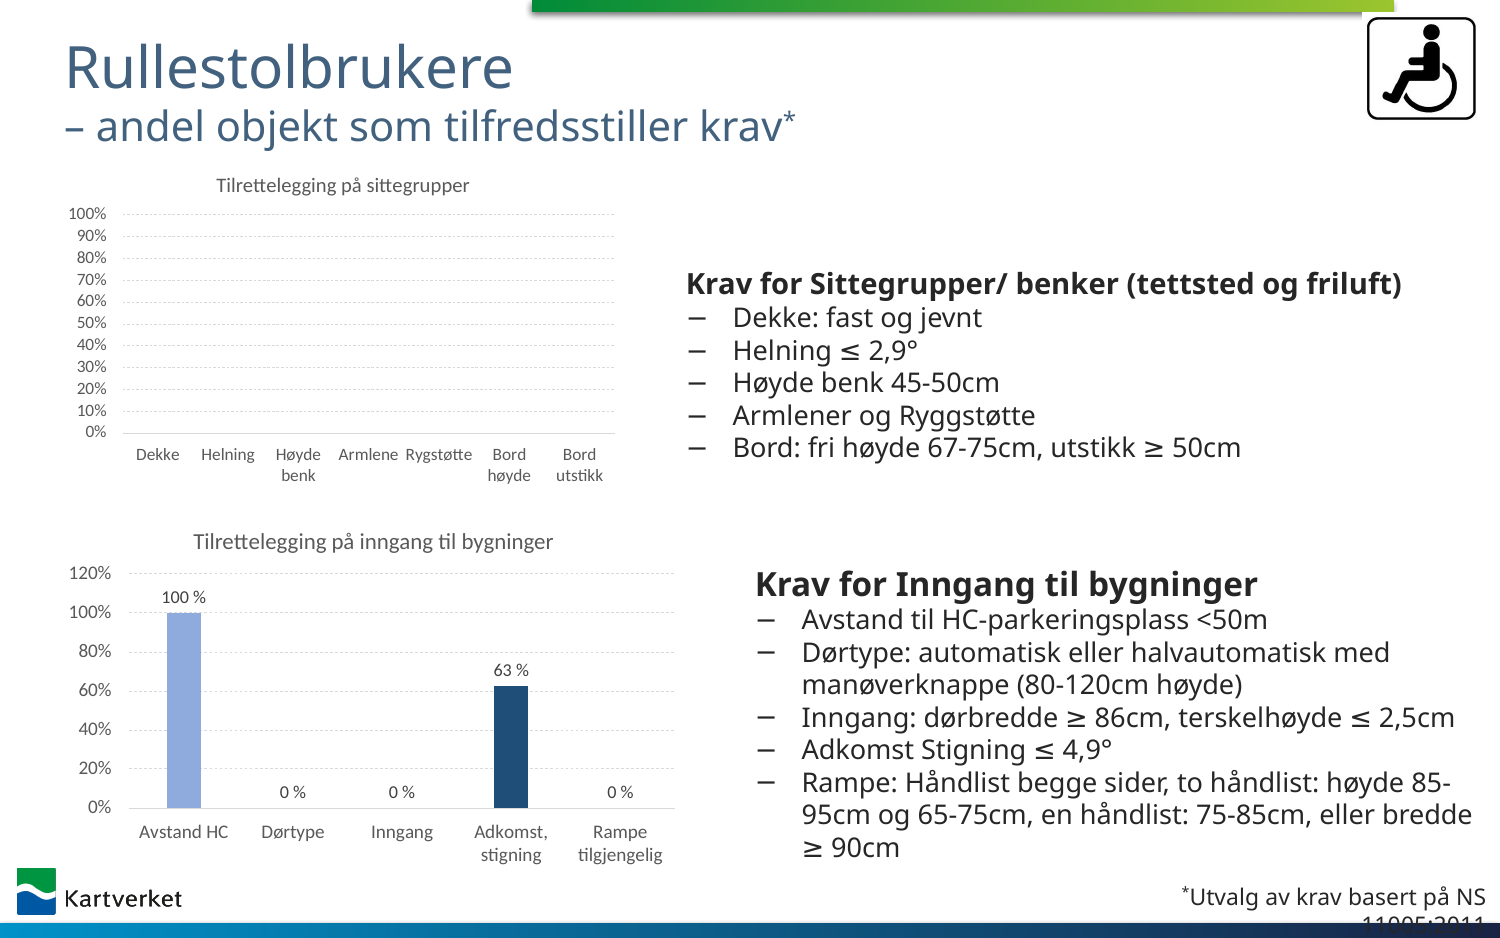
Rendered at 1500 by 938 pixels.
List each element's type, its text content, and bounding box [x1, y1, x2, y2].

text_box *Utvalg av krav basert på NS 11005:2011 [1068, 873, 1500, 938]
text_box Rullestolbrukere – andel objekt som tilfredsstiller krav* [49, 25, 1431, 158]
text_box Krav for Sittegrupper/ benker (tettsted og friluft) Dekke: fast og jevnt Helning ≤ 2,9° Høyde benk 45-50cm Armlener og Ryggstøtte Bord: fri høyde 67-75cm, utstikk ≥ 50cm [670, 258, 1418, 471]
picture [62, 166, 625, 492]
text_box Krav for Inngang til bygninger Avstand til HC-parkeringsplass <50m Dørtype: automatisk eller halvautomatisk med manøverknappe (80-120cm høyde) Inngang: dørbredde ≥ 86cm, terskelhøyde ≤ 2,5cm Adkomst Stigning ≤ 4,9° Rampe: Håndlist begge sider, to håndlist: høyde 85-95cm og 65-75cm, en håndlist: 75-85cm, eller bredde ≥ 90cm [740, 555, 1491, 870]
picture [1362, 12, 1481, 126]
picture [62, 520, 686, 874]
